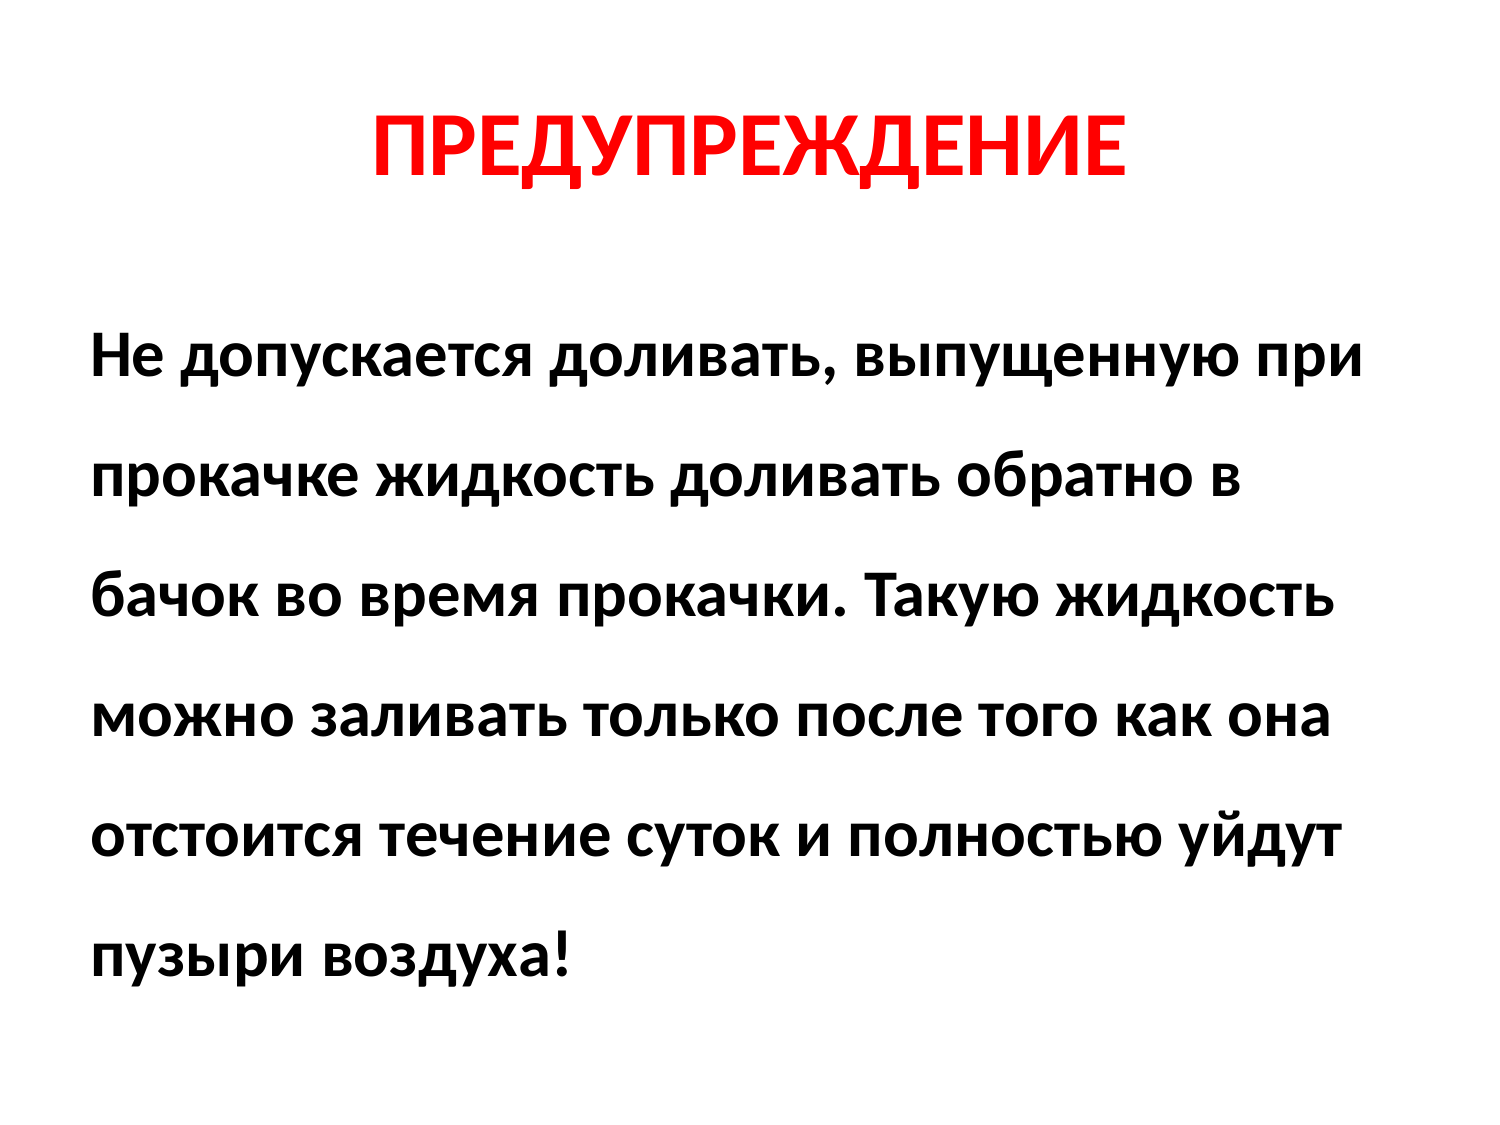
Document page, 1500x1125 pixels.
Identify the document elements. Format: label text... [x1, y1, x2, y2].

list Не допускается доливать, выпущенную при прокачке жидкость доливать обратно в бачок во время прокачки. Такую жидкость можно заливать только после того как она отстоится течение суток и полностью уйдут пузыри воздуха! [75, 262, 1425, 1005]
title ПРЕДУПРЕЖДЕНИЕ [75, 45, 1425, 233]
